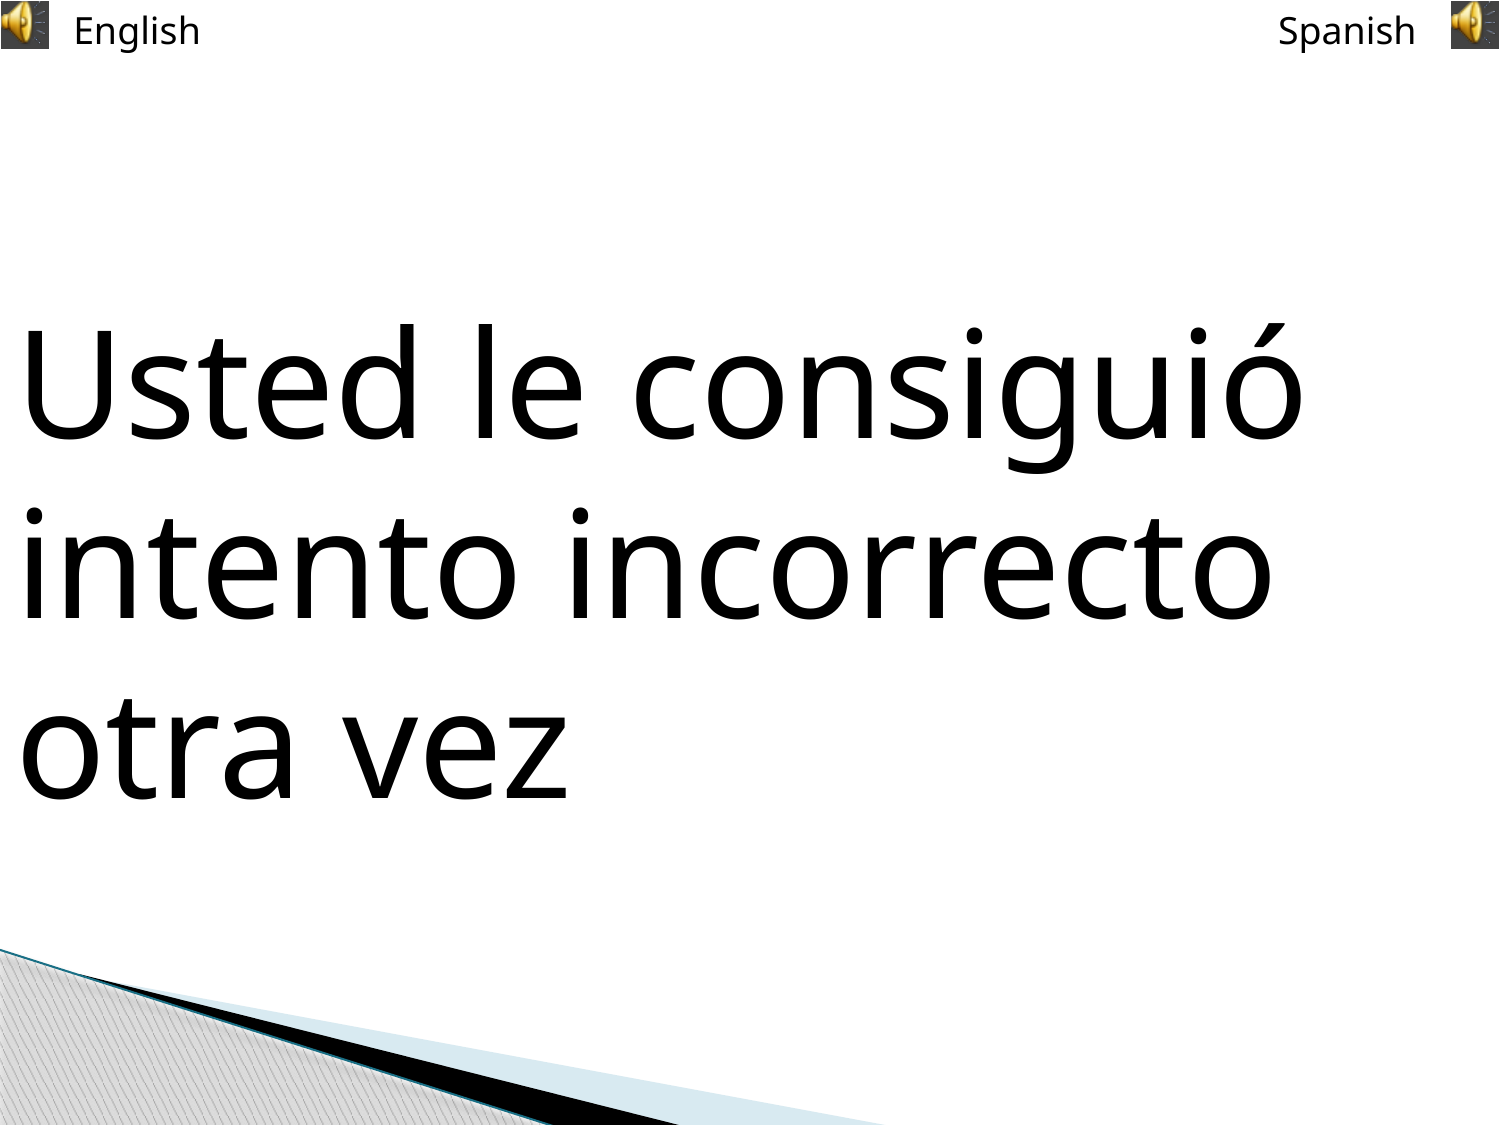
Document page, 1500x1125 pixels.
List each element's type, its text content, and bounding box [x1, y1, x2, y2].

picture [1449, 0, 1500, 51]
text_box Spanish [1113, 0, 1449, 60]
text_box Usted le consiguió intento incorrecto otra vez [0, 281, 1500, 837]
picture [0, 0, 51, 51]
text_box English [58, 0, 293, 60]
